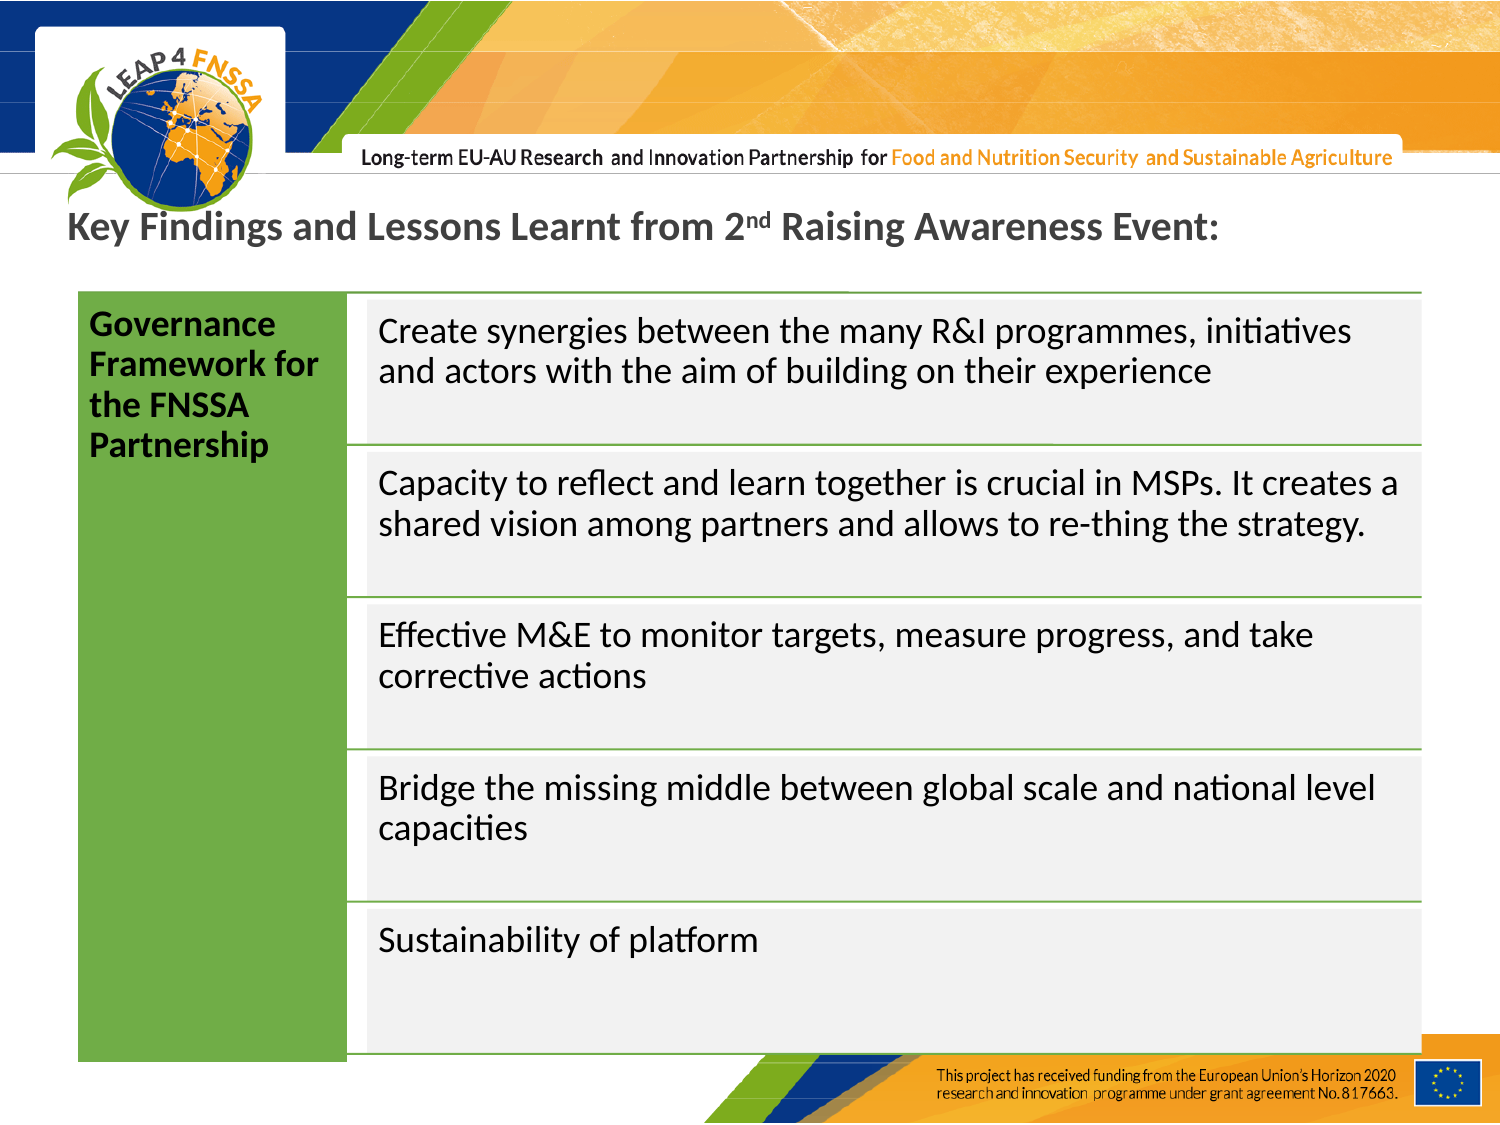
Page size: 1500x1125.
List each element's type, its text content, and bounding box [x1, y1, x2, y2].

picture [0, 1, 1500, 251]
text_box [78, 292, 1422, 1062]
picture [0, 1034, 1500, 1123]
list Key Findings and Lessons Learnt from 2nd Raising Awareness Event: [52, 197, 1448, 884]
